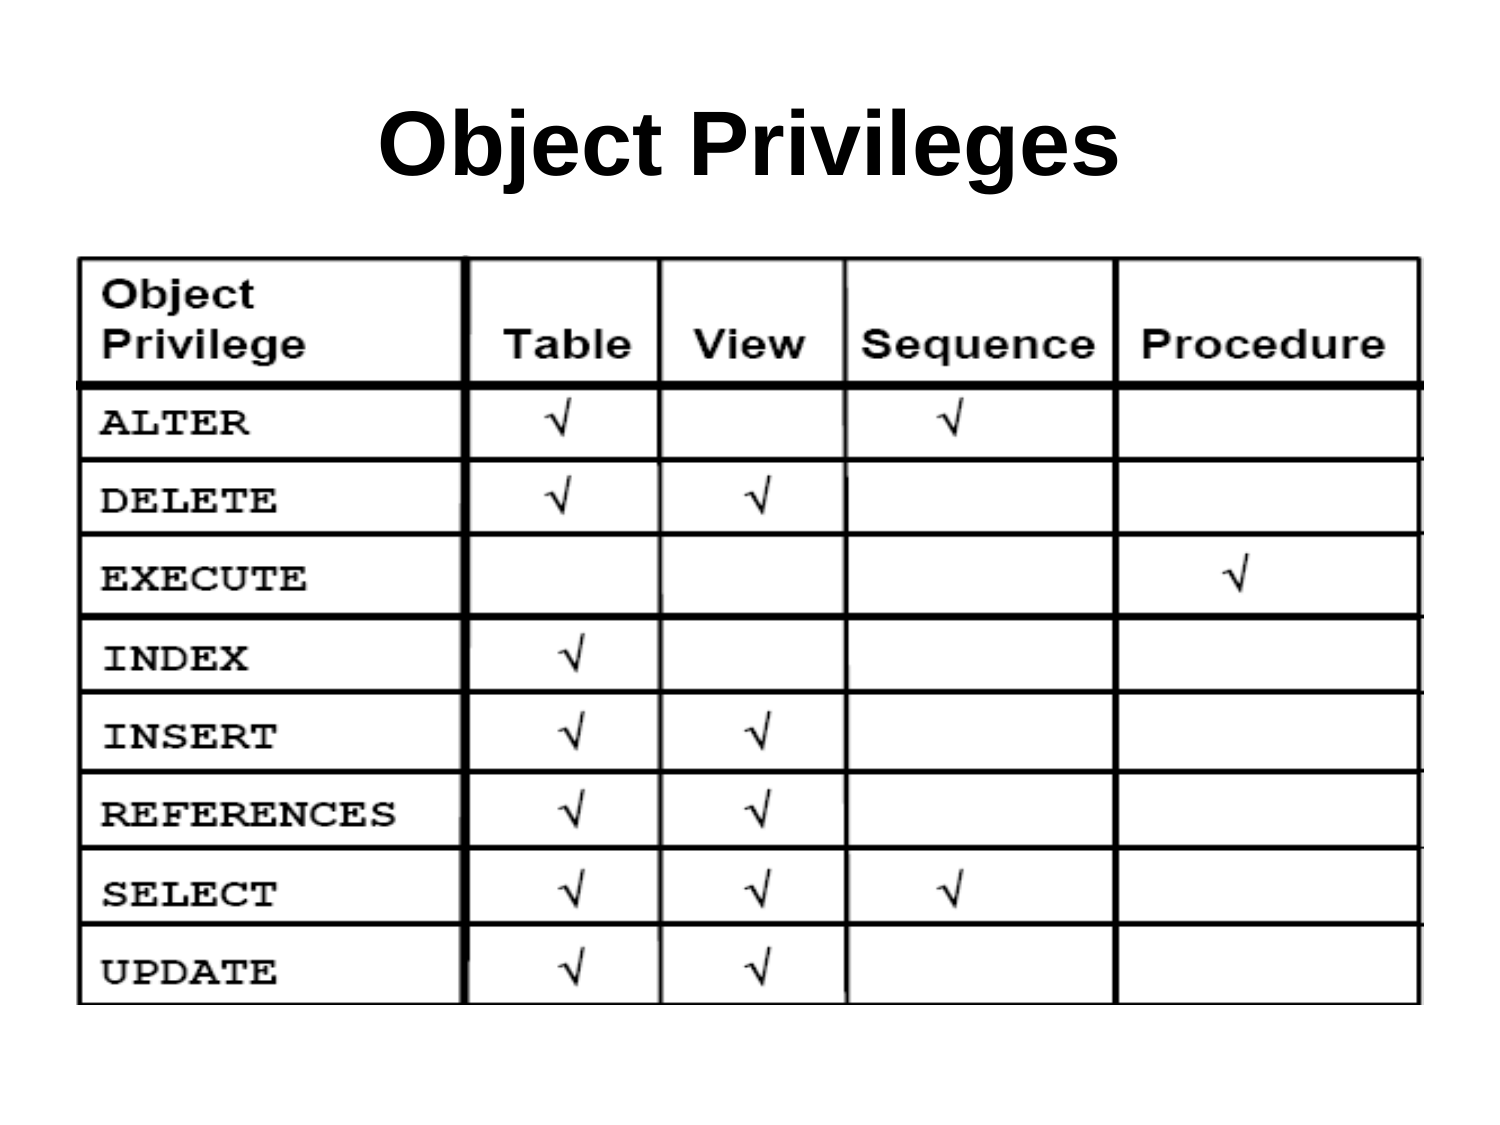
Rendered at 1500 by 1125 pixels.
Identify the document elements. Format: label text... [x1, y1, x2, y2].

picture [76, 255, 1424, 1005]
title Object Privileges [74, 44, 1426, 233]
